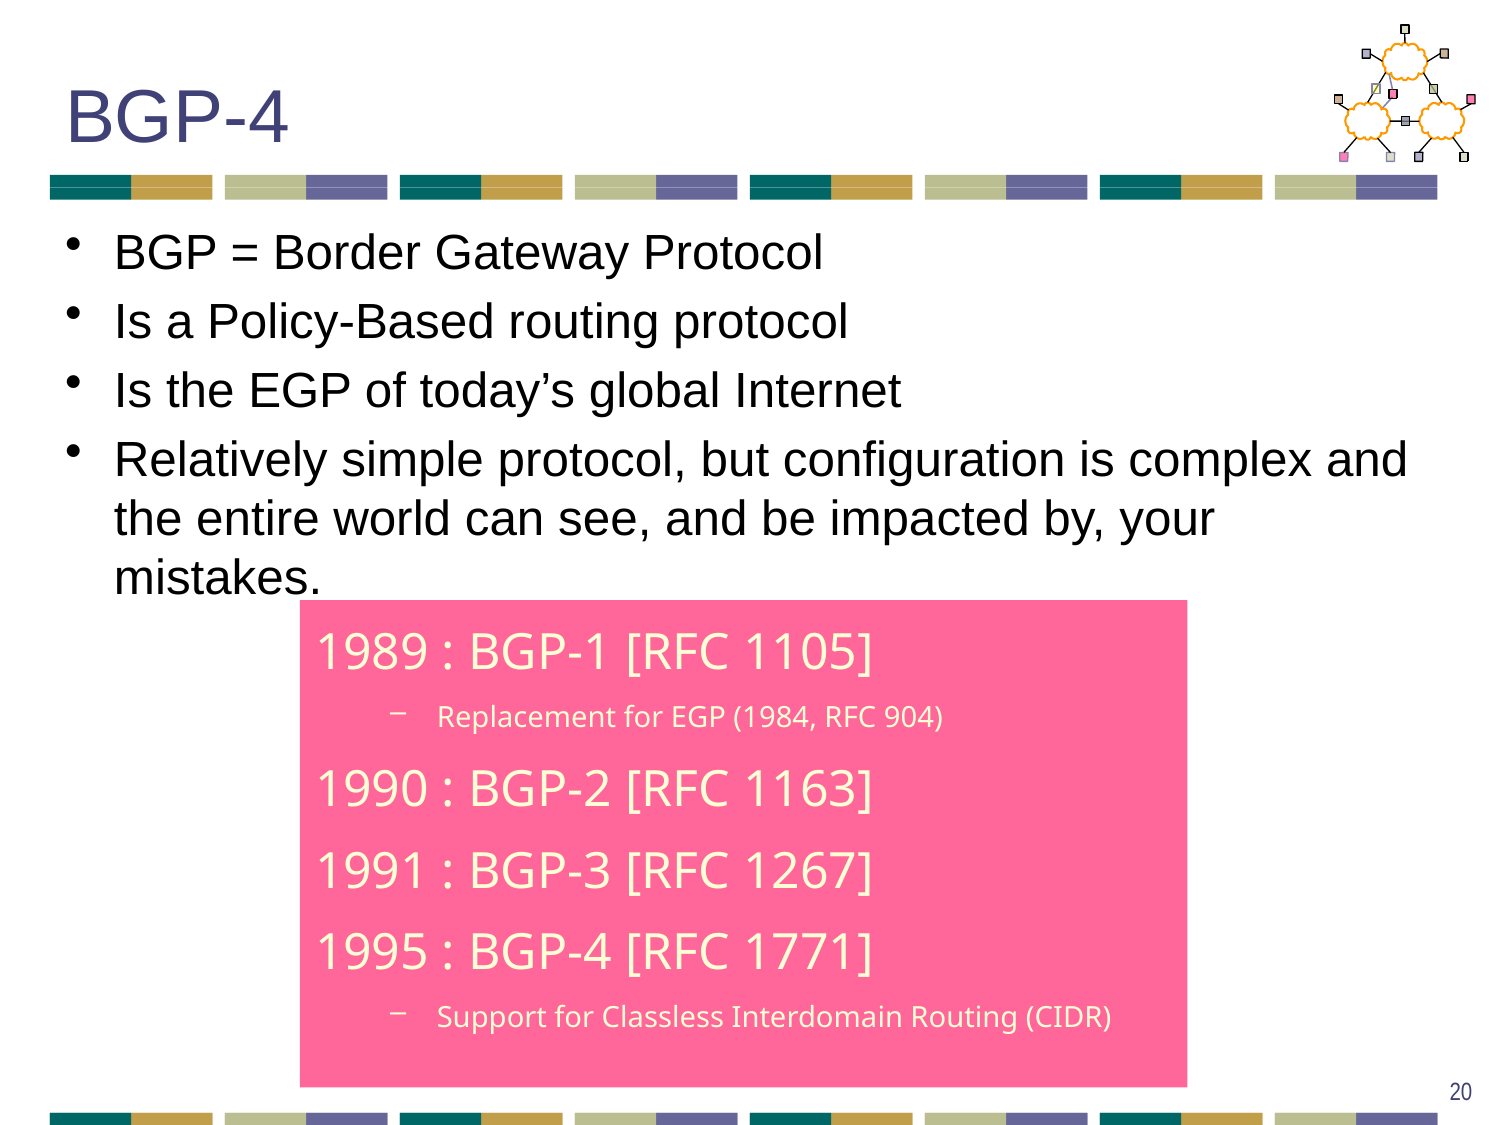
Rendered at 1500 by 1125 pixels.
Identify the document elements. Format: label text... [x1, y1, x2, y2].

slide_number 20 [1174, 1037, 1488, 1113]
title BGP-4 [49, 62, 1388, 163]
list BGP = Border Gateway Protocol Is a Policy-Based routing protocol Is the EGP of today’s global Internet Relatively simple protocol, but configuration is complex and the entire world can see, and be impacted by, your mistakes. [49, 212, 1438, 613]
text_box 1989 : BGP-1 [RFC 1105] Replacement for EGP (1984, RFC 904) 1990 : BGP-2 [RFC 1163] 1991 : BGP-3 [RFC 1267] 1995 : BGP-4 [RFC 1771] Support for Classless Interdomain Routing (CIDR) [299, 600, 1188, 1088]
